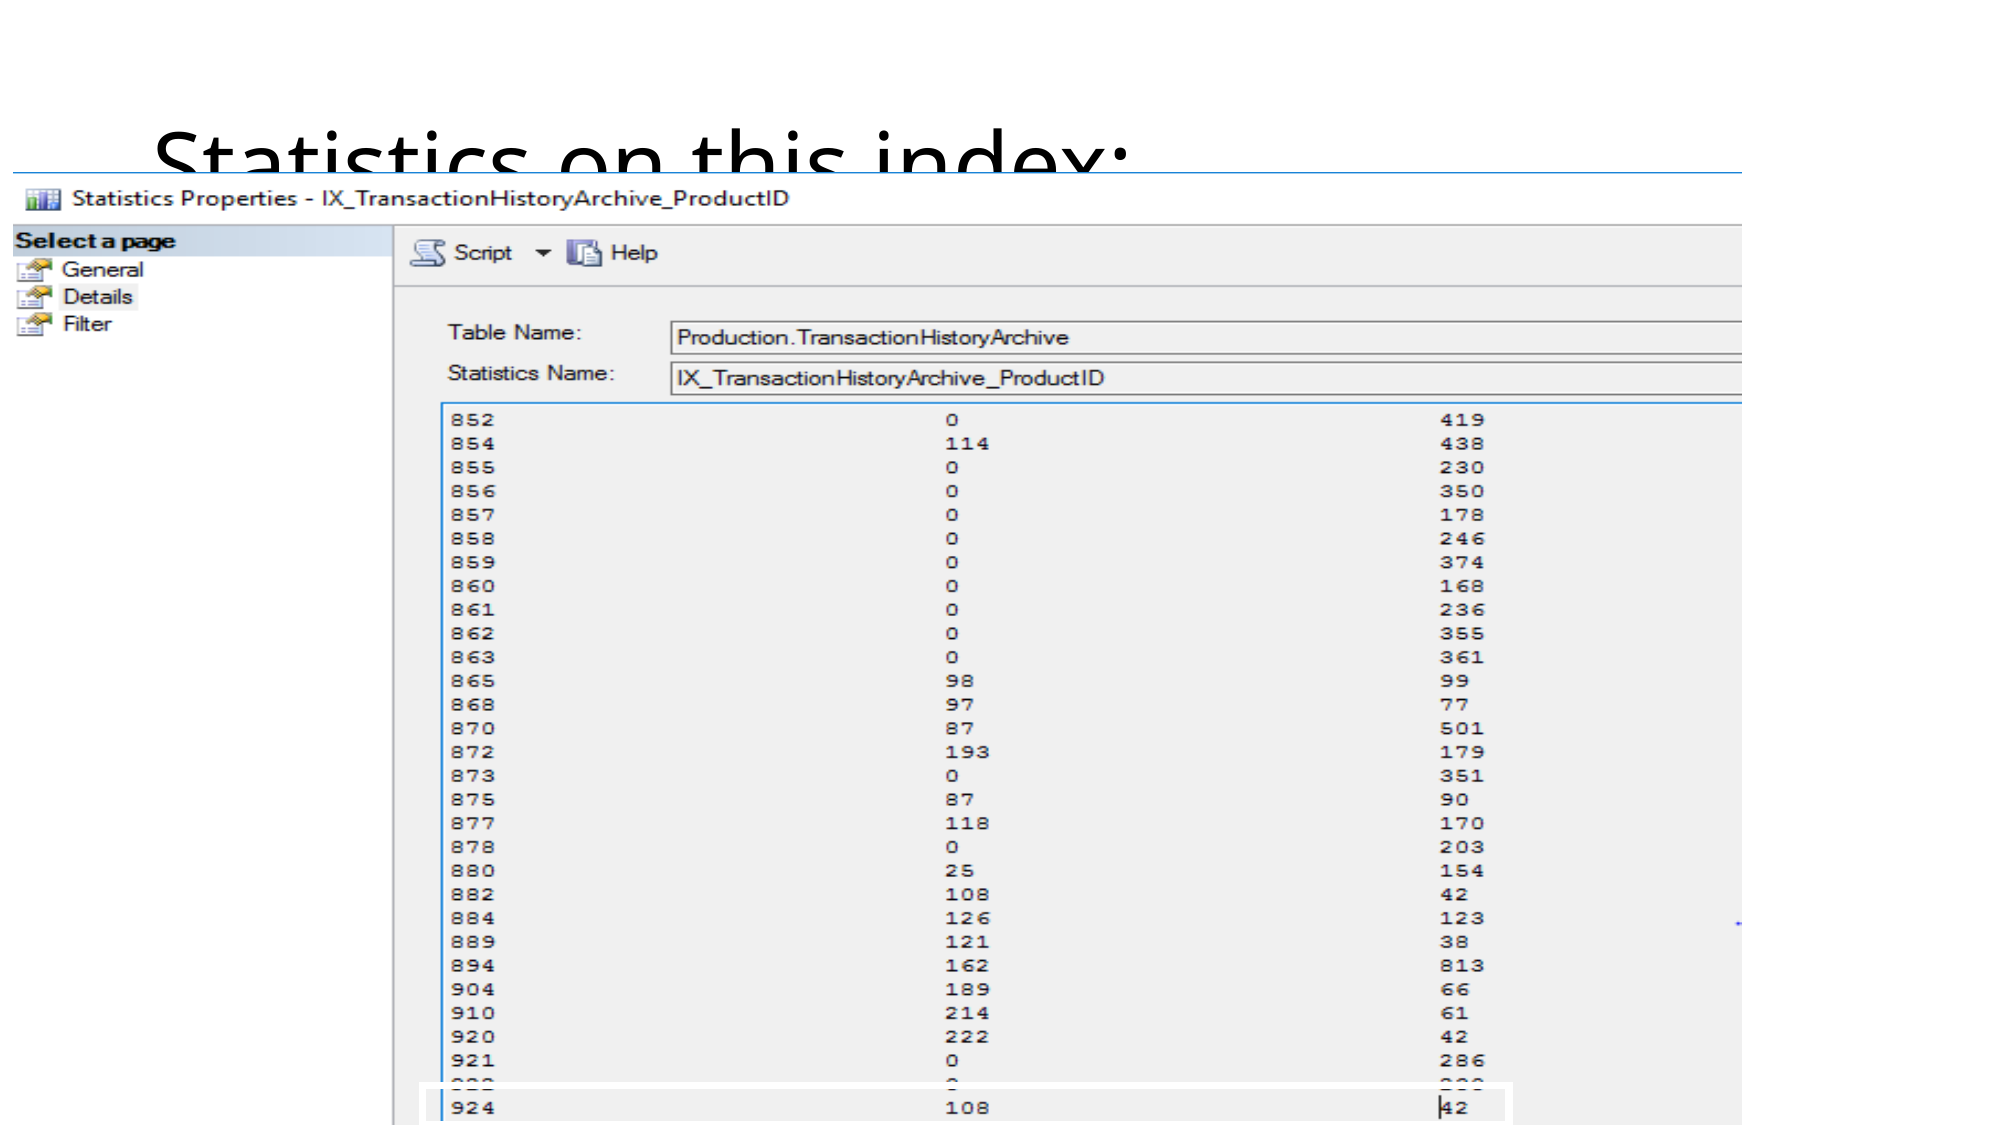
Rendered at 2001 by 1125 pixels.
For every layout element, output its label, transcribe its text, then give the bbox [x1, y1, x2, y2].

title Statistics on this index: [137, 59, 1863, 278]
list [13, 172, 1742, 1125]
